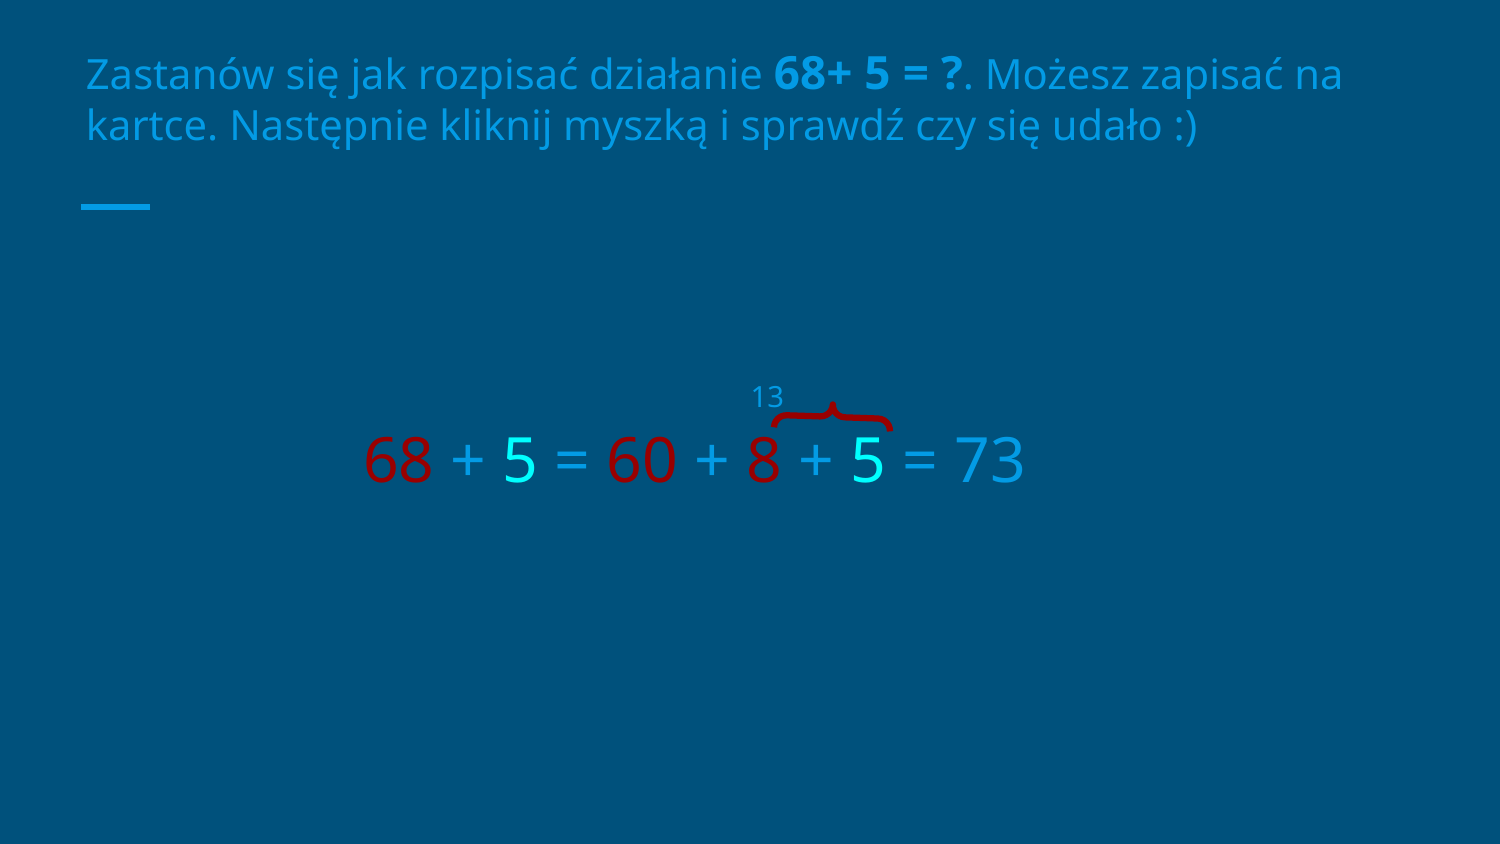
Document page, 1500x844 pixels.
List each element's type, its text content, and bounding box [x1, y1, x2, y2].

text_box Zastanów się jak rozpisać działanie 68+ 5 = ?. Możesz zapisać na kartce. Następnie kliknij myszką i sprawdź czy się udało :) [70, 28, 1427, 191]
text_box 13 68 + 5 = 60 + 8 + 5 = 73 [143, 294, 1316, 524]
text_box [773, 404, 890, 432]
